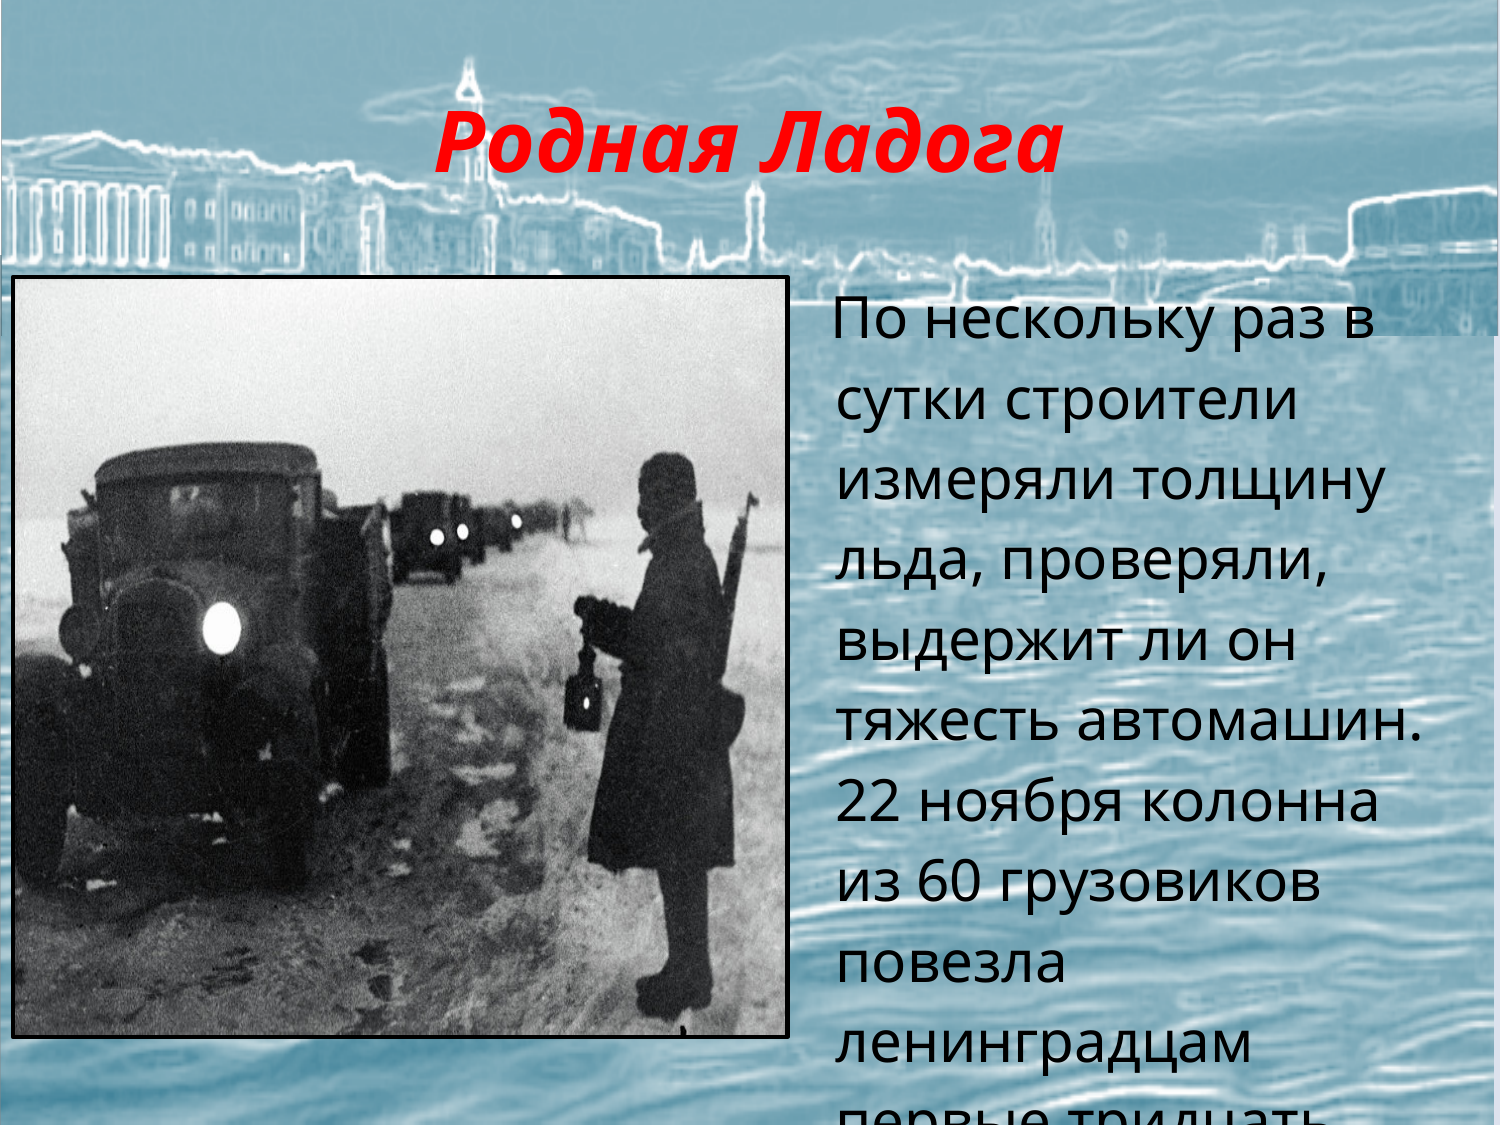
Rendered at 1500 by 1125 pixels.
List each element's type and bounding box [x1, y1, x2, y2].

picture [0, 0, 1500, 1125]
list [14, 278, 786, 1036]
